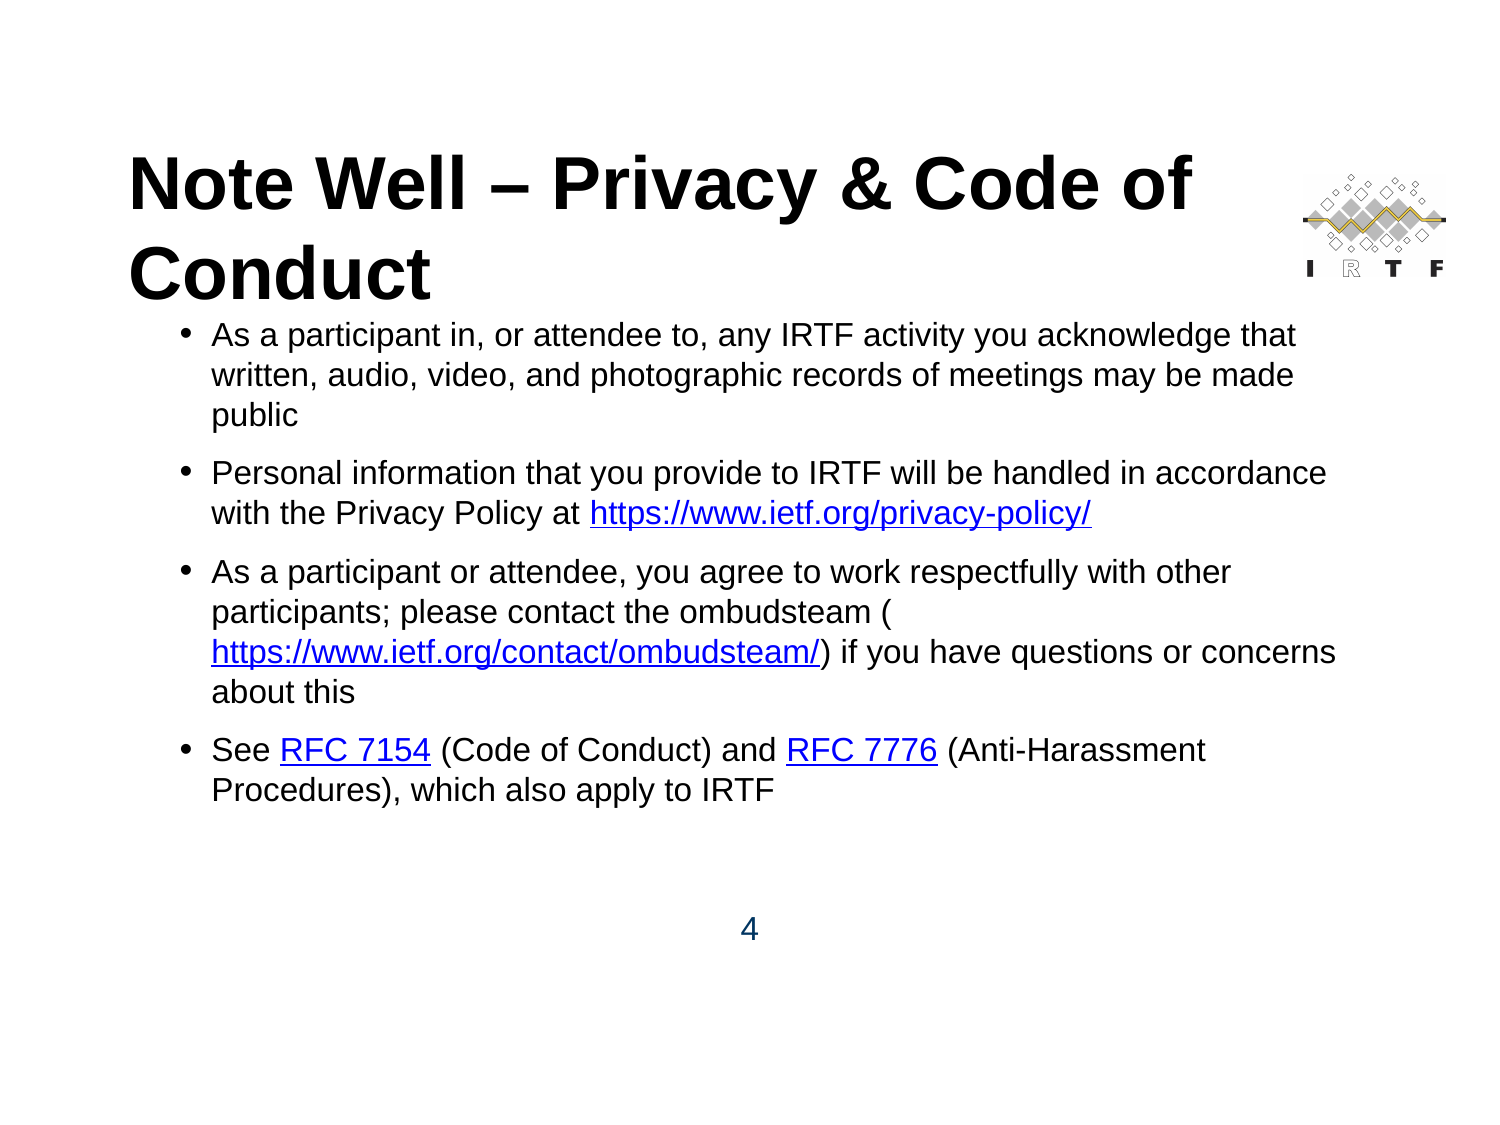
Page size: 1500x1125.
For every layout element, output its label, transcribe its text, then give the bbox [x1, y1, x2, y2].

title Note Well – Privacy & Code of Conduct [125, 174, 1299, 275]
picture [1303, 174, 1446, 277]
slide_number 4 [725, 905, 776, 949]
list As a participant in, or attendee to, any IRTF activity you acknowledge that written, audio, video, and photographic records of meetings may be made public Personal information that you provide to IRTF will be handled in accordance with the Privacy Policy at https://www.ietf.org/privacy-policy/ As a participant or attendee, you agree to work respectfully with other participants; please contact the ombudsteam (https://www.ietf.org/contact/ombudsteam/) if you have questions or concerns about this See RFC 7154 (Code of Conduct) and RFC 7776 (Anti-Harassment Procedures), which also apply to IRTF [124, 309, 1375, 910]
